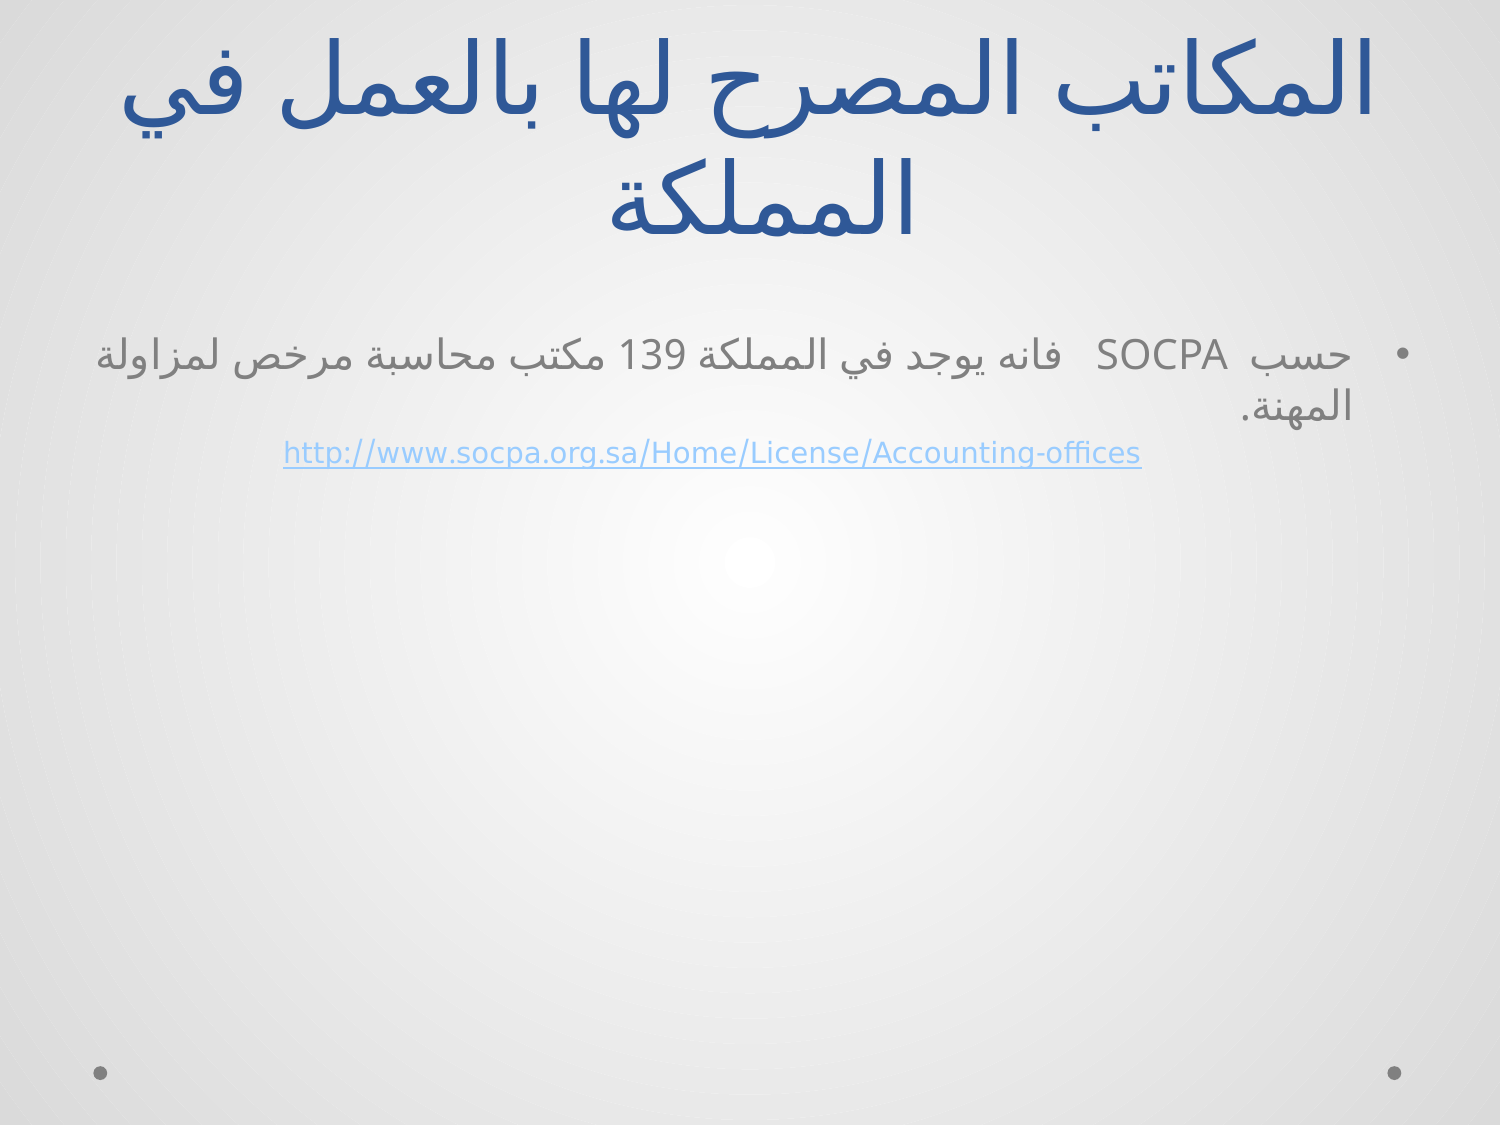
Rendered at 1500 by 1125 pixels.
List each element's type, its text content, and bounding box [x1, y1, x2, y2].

title المكاتب المصرح لها بالعمل في المملكة [75, 0, 1425, 262]
list حسب SOCPA فانه يوجد في المملكة 139 مكتب محاسبة مرخص لمزاولة المهنة. http://www.socpa.org.sa/Home/License/Accounting-offices [75, 262, 1425, 1005]
